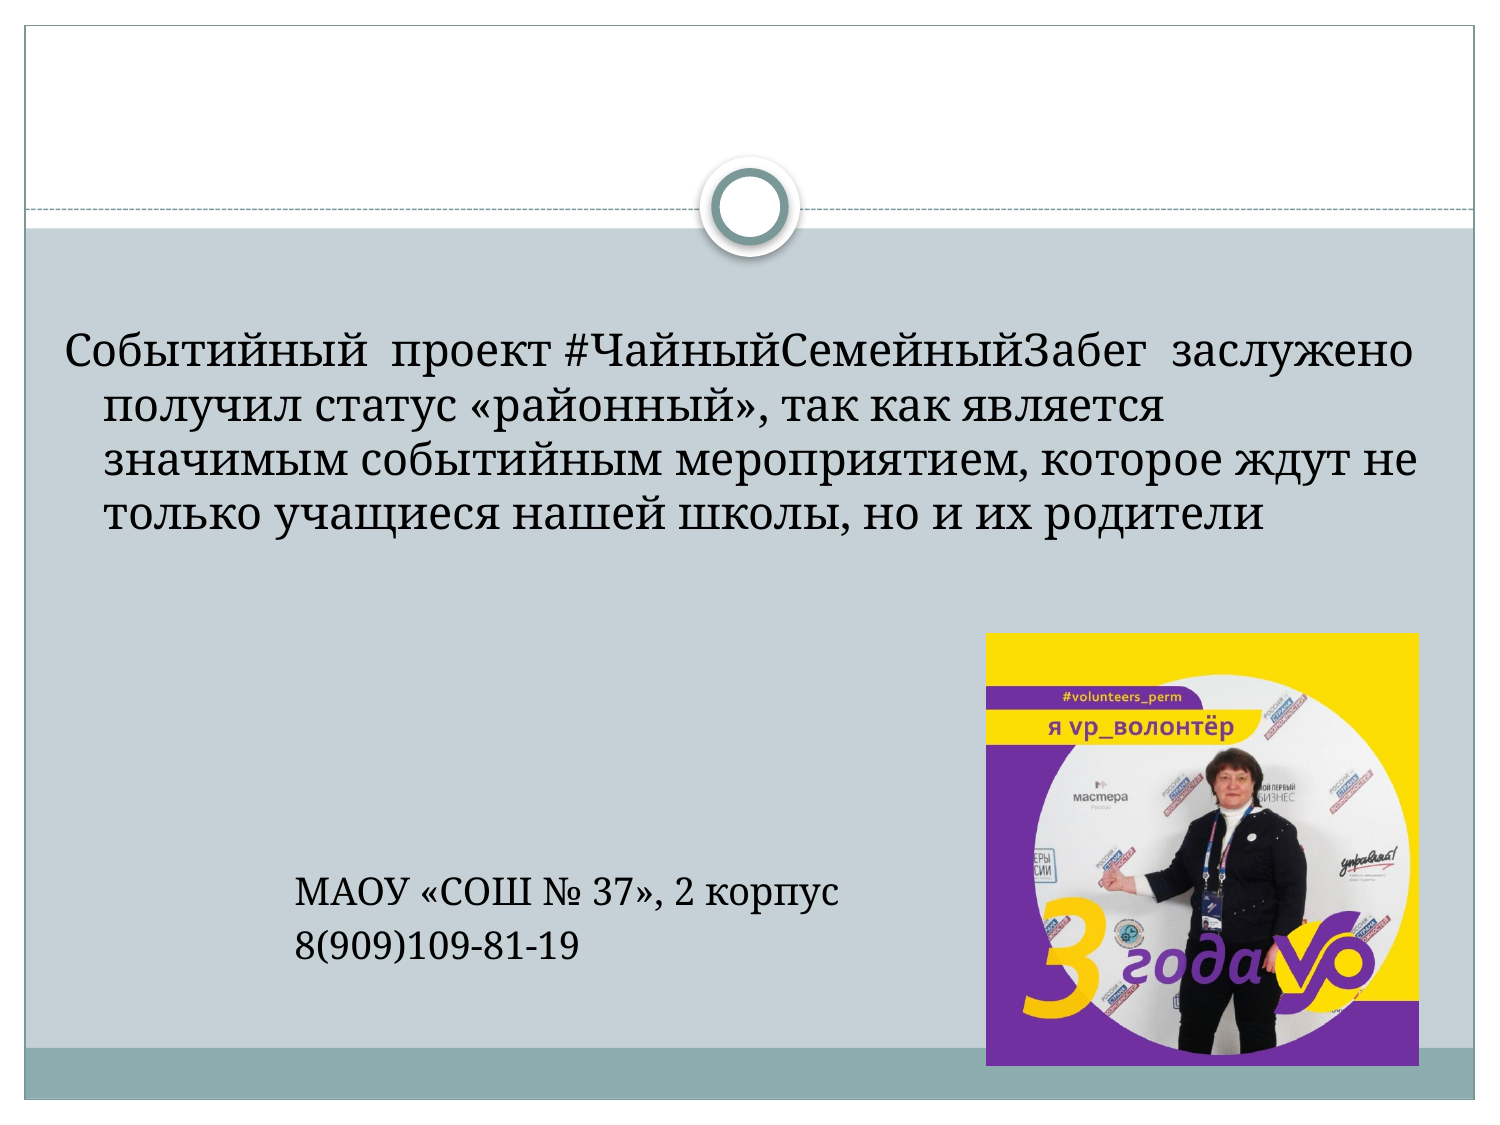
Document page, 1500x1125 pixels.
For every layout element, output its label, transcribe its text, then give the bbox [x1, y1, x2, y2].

picture [985, 633, 1420, 1067]
list Событийный проект #ЧайныйСемейныйЗабег заслужено получил статус «районный», так как является значимым событийным мероприятием, которое ждут не только учащиеся нашей школы, но и их родители МАОУ «СОШ № 37», 2 корпус 8(909)109-81-19 [49, 250, 1445, 1001]
